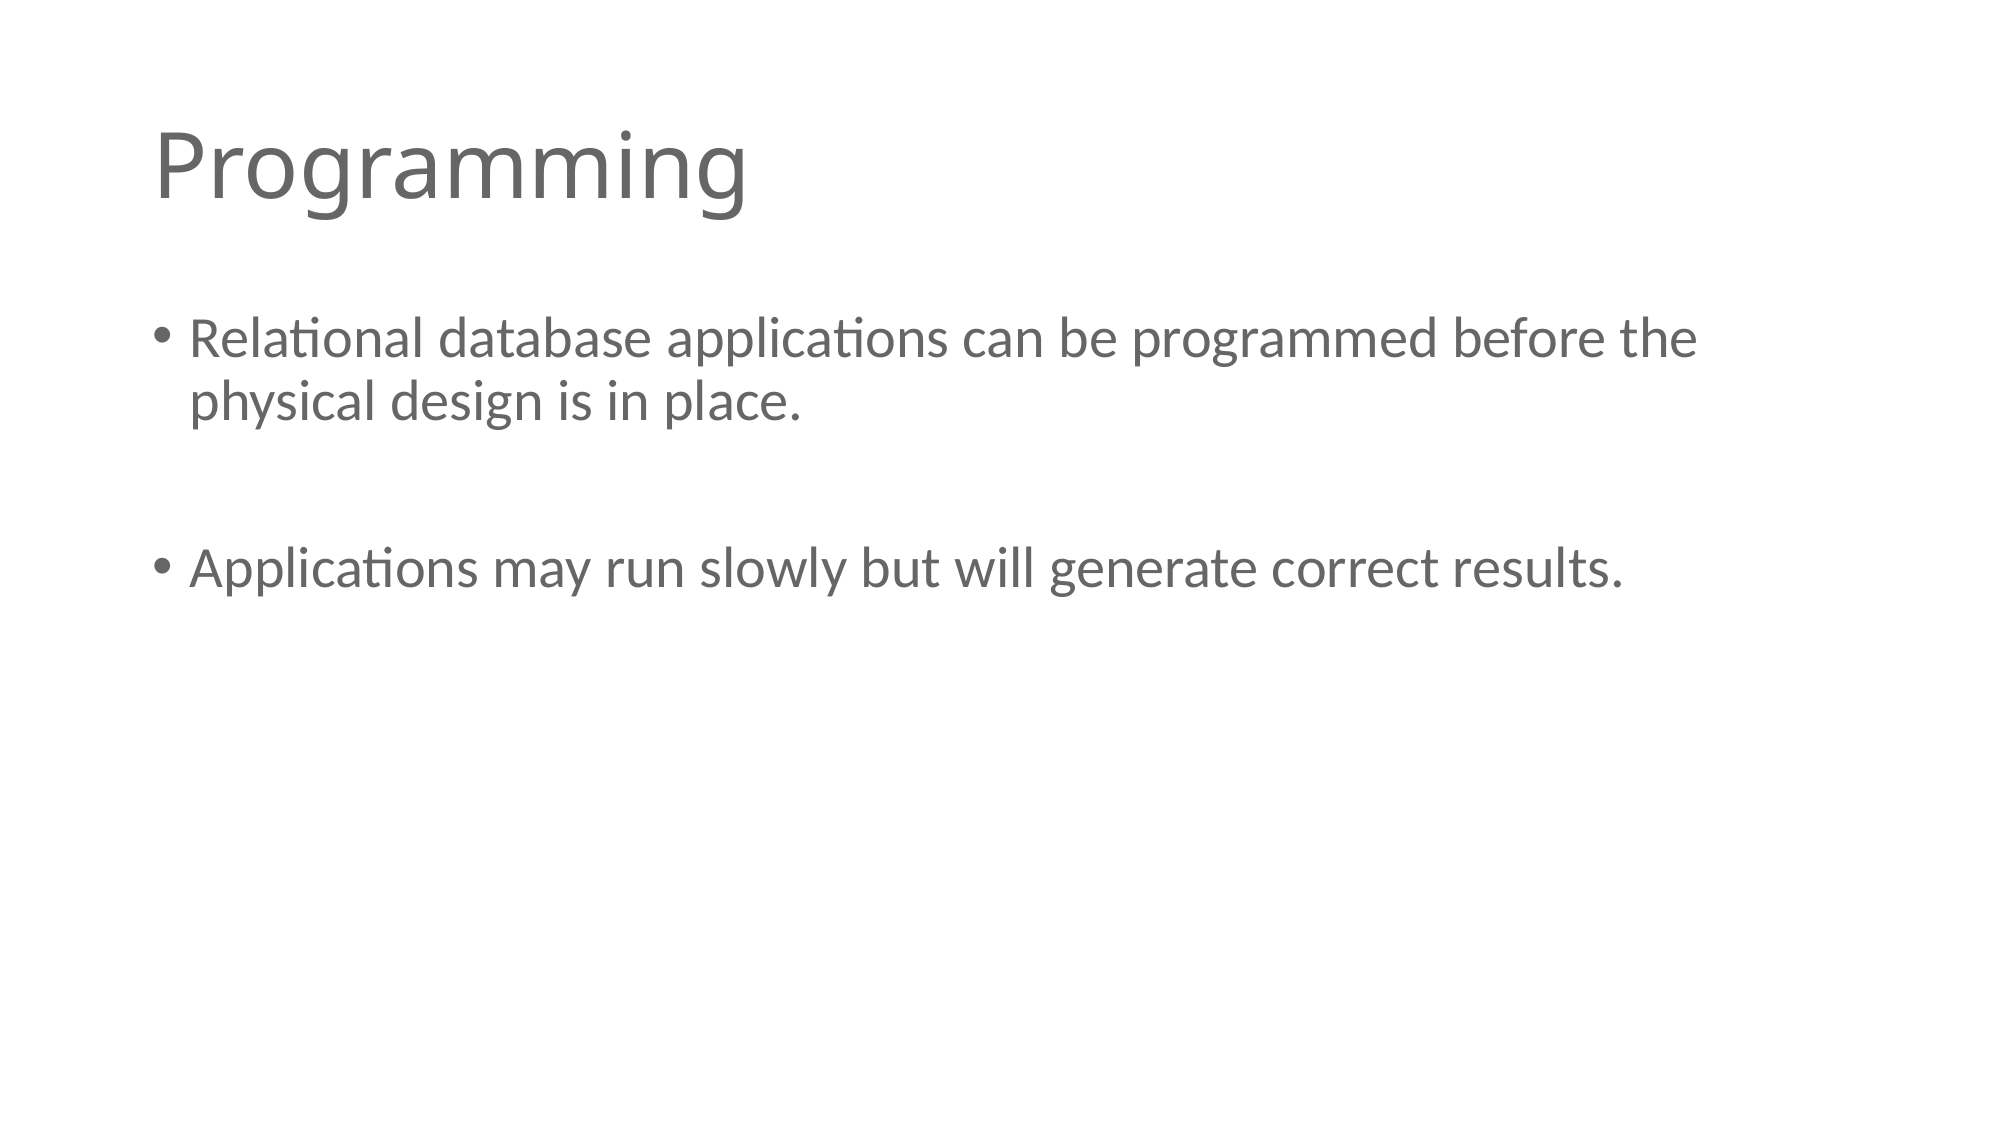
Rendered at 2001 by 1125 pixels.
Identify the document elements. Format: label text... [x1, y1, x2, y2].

list Relational database applications can be programmed before the physical design is in place. Applications may run slowly but will generate correct results. [137, 299, 1863, 1014]
title Programming [137, 59, 1863, 278]
